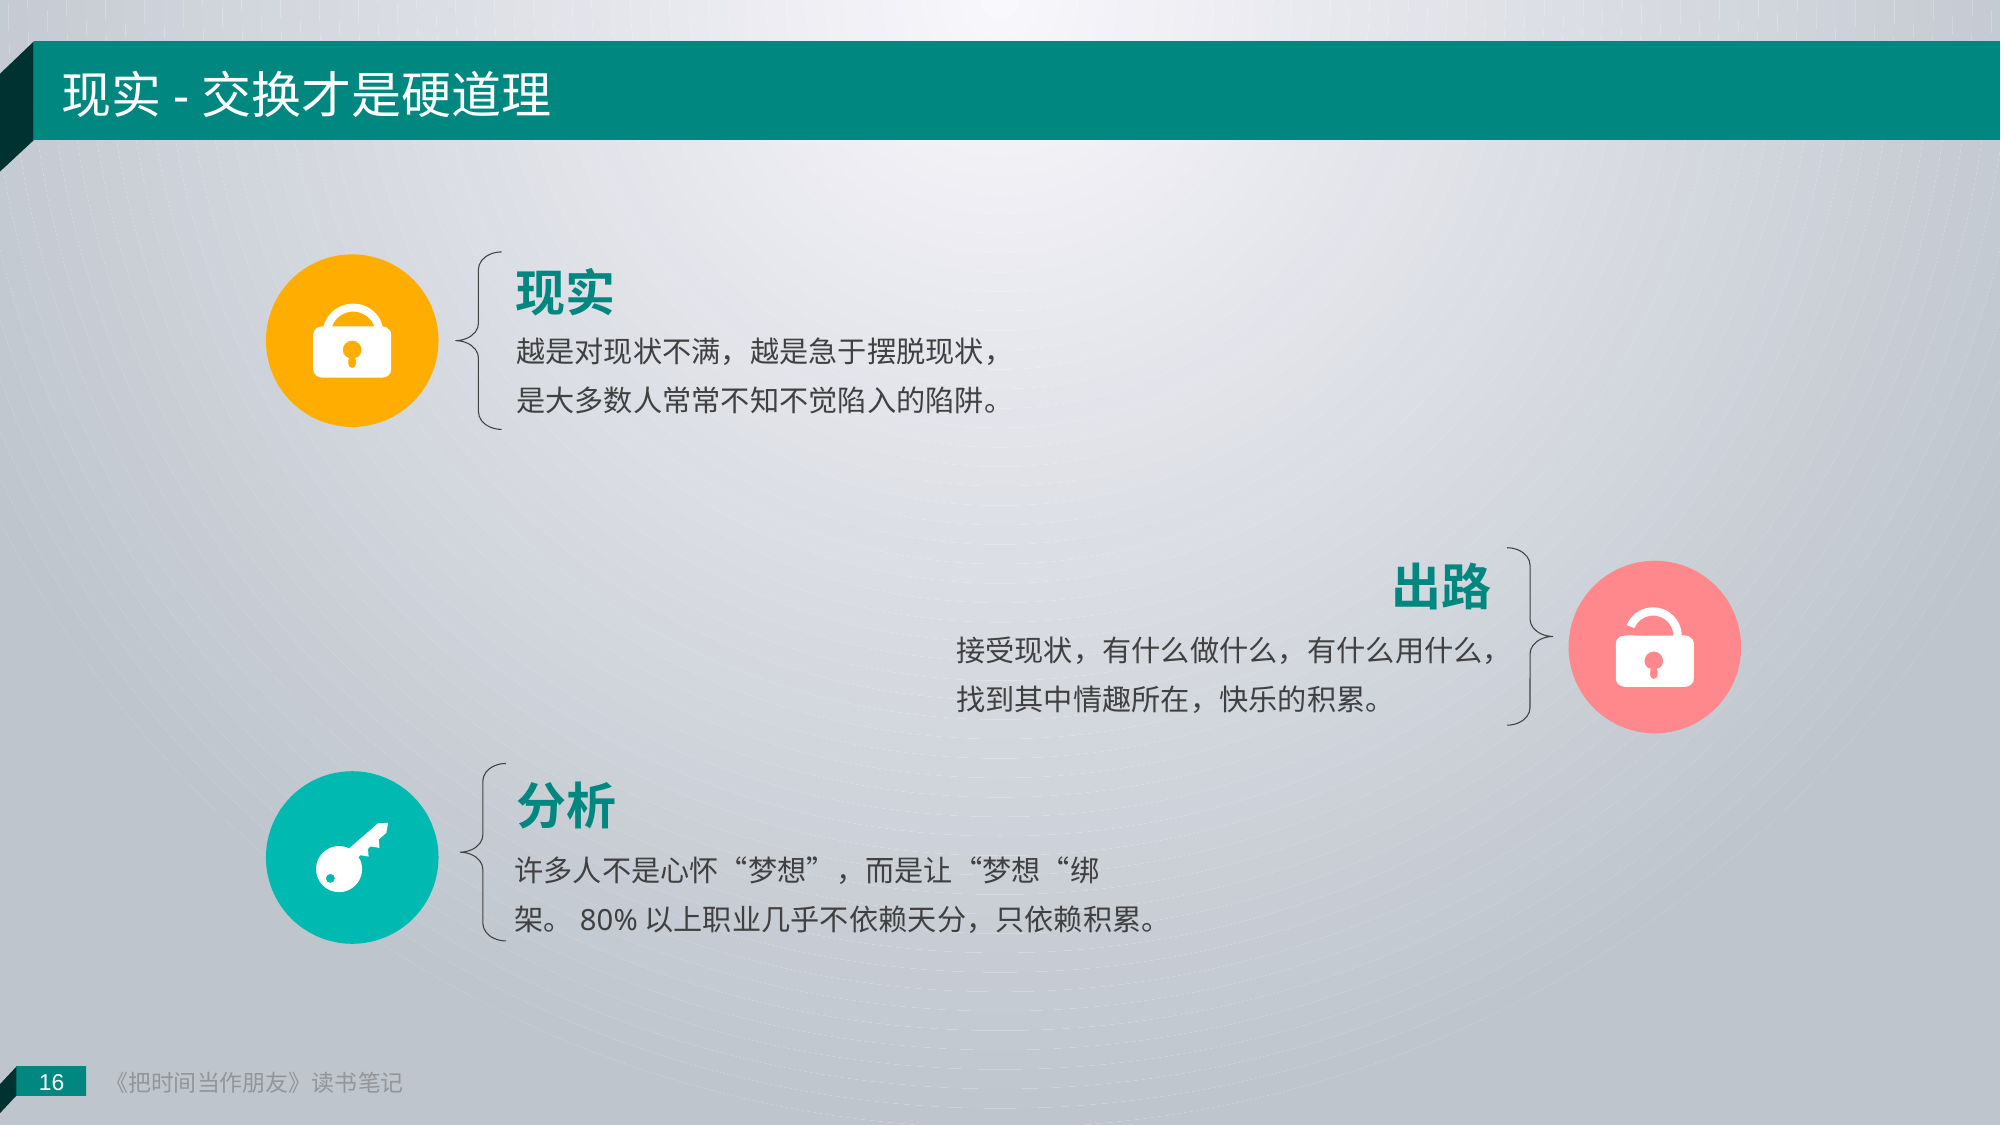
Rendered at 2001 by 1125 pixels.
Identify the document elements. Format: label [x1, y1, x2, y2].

text_box [265, 254, 439, 427]
text_box [0, 41, 2000, 1117]
text_box [1568, 560, 1742, 734]
text_box [265, 771, 439, 944]
